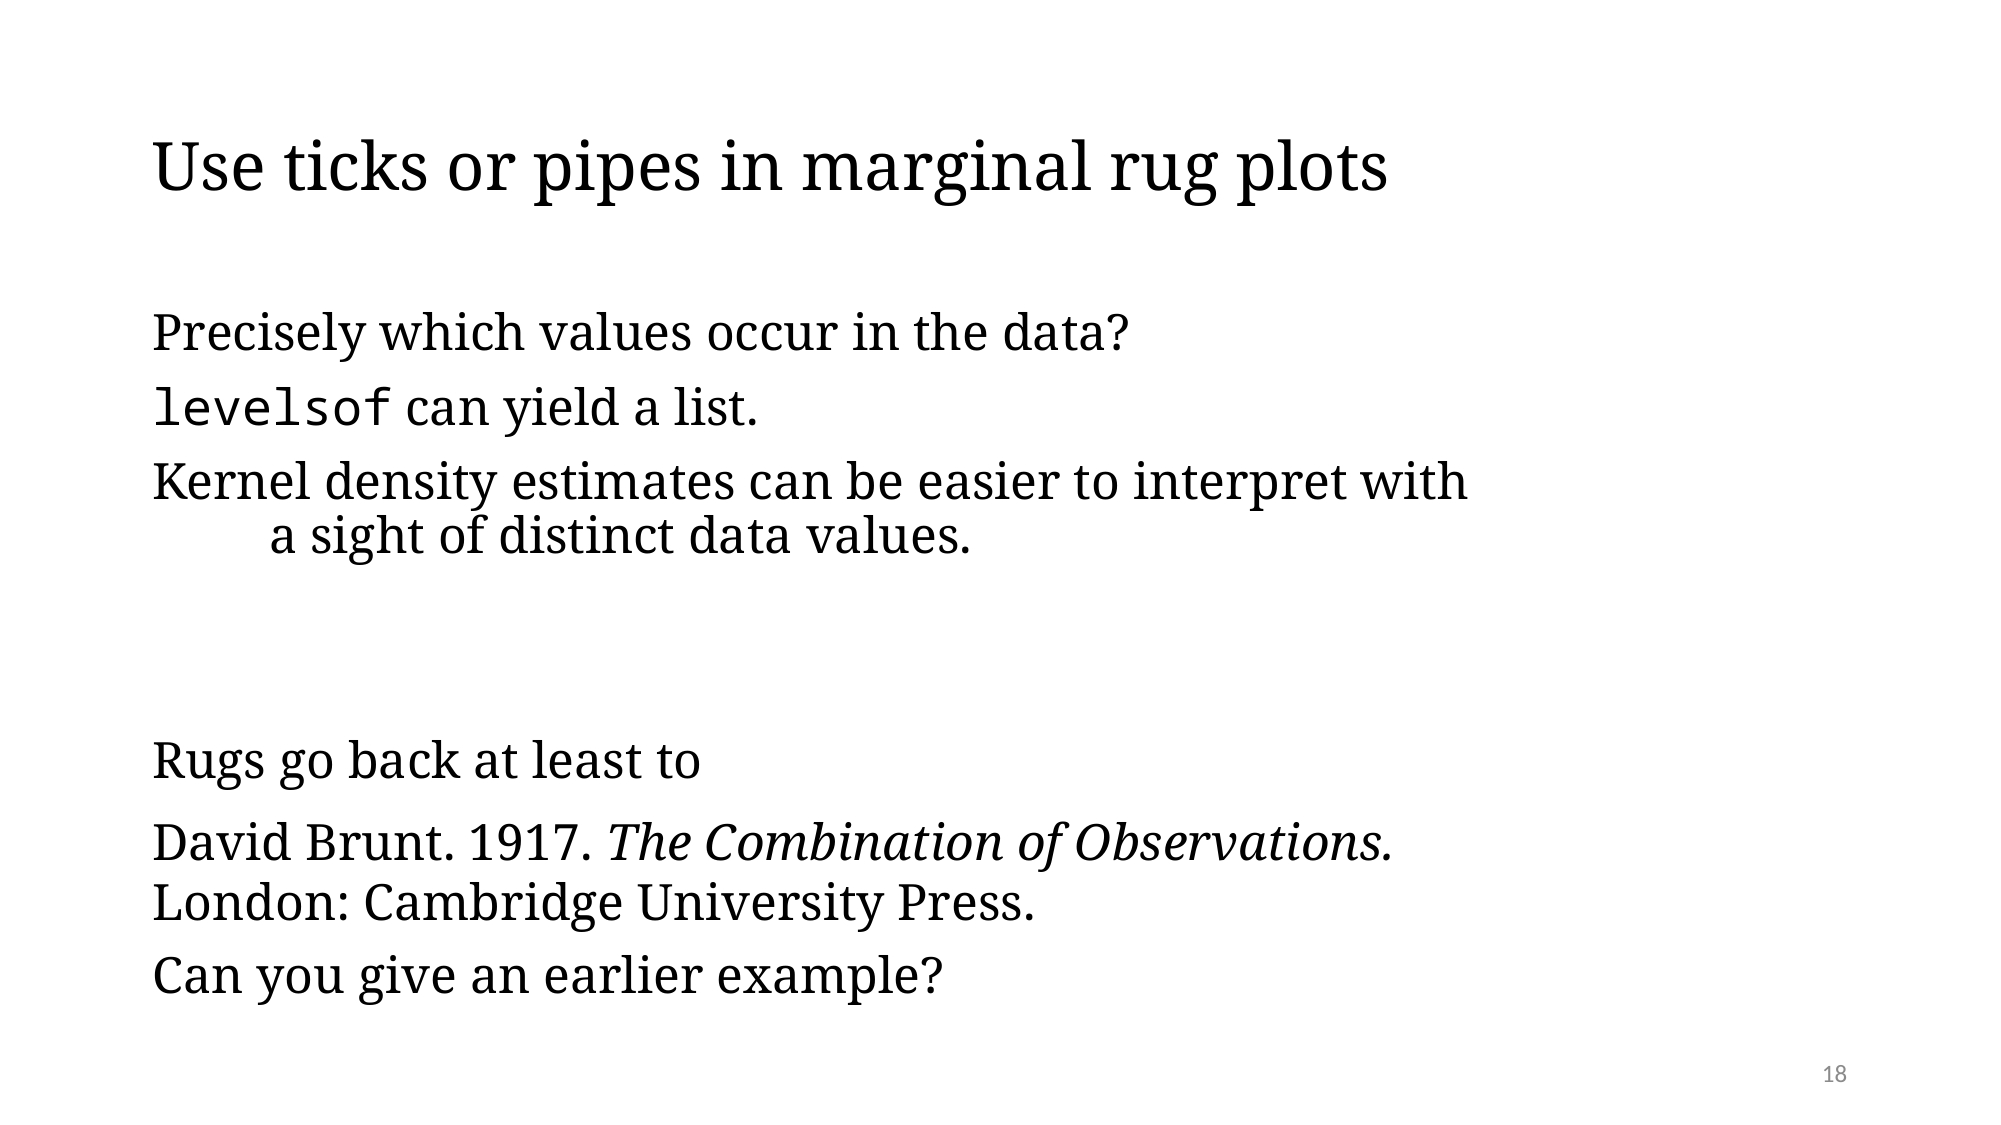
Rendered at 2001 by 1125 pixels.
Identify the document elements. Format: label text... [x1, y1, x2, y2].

list Precisely which values occur in the data? levelsof can yield a list. Kernel density estimates can be easier to interpret with a sight of distinct data values. Rugs go back at least to David Brunt. 1917. The Combination of Observations. London: Cambridge University Press. Can you give an earlier example? [137, 299, 1863, 1014]
slide_number 18 [1412, 1042, 1863, 1103]
title Use ticks or pipes in marginal rug plots [137, 59, 1863, 278]
